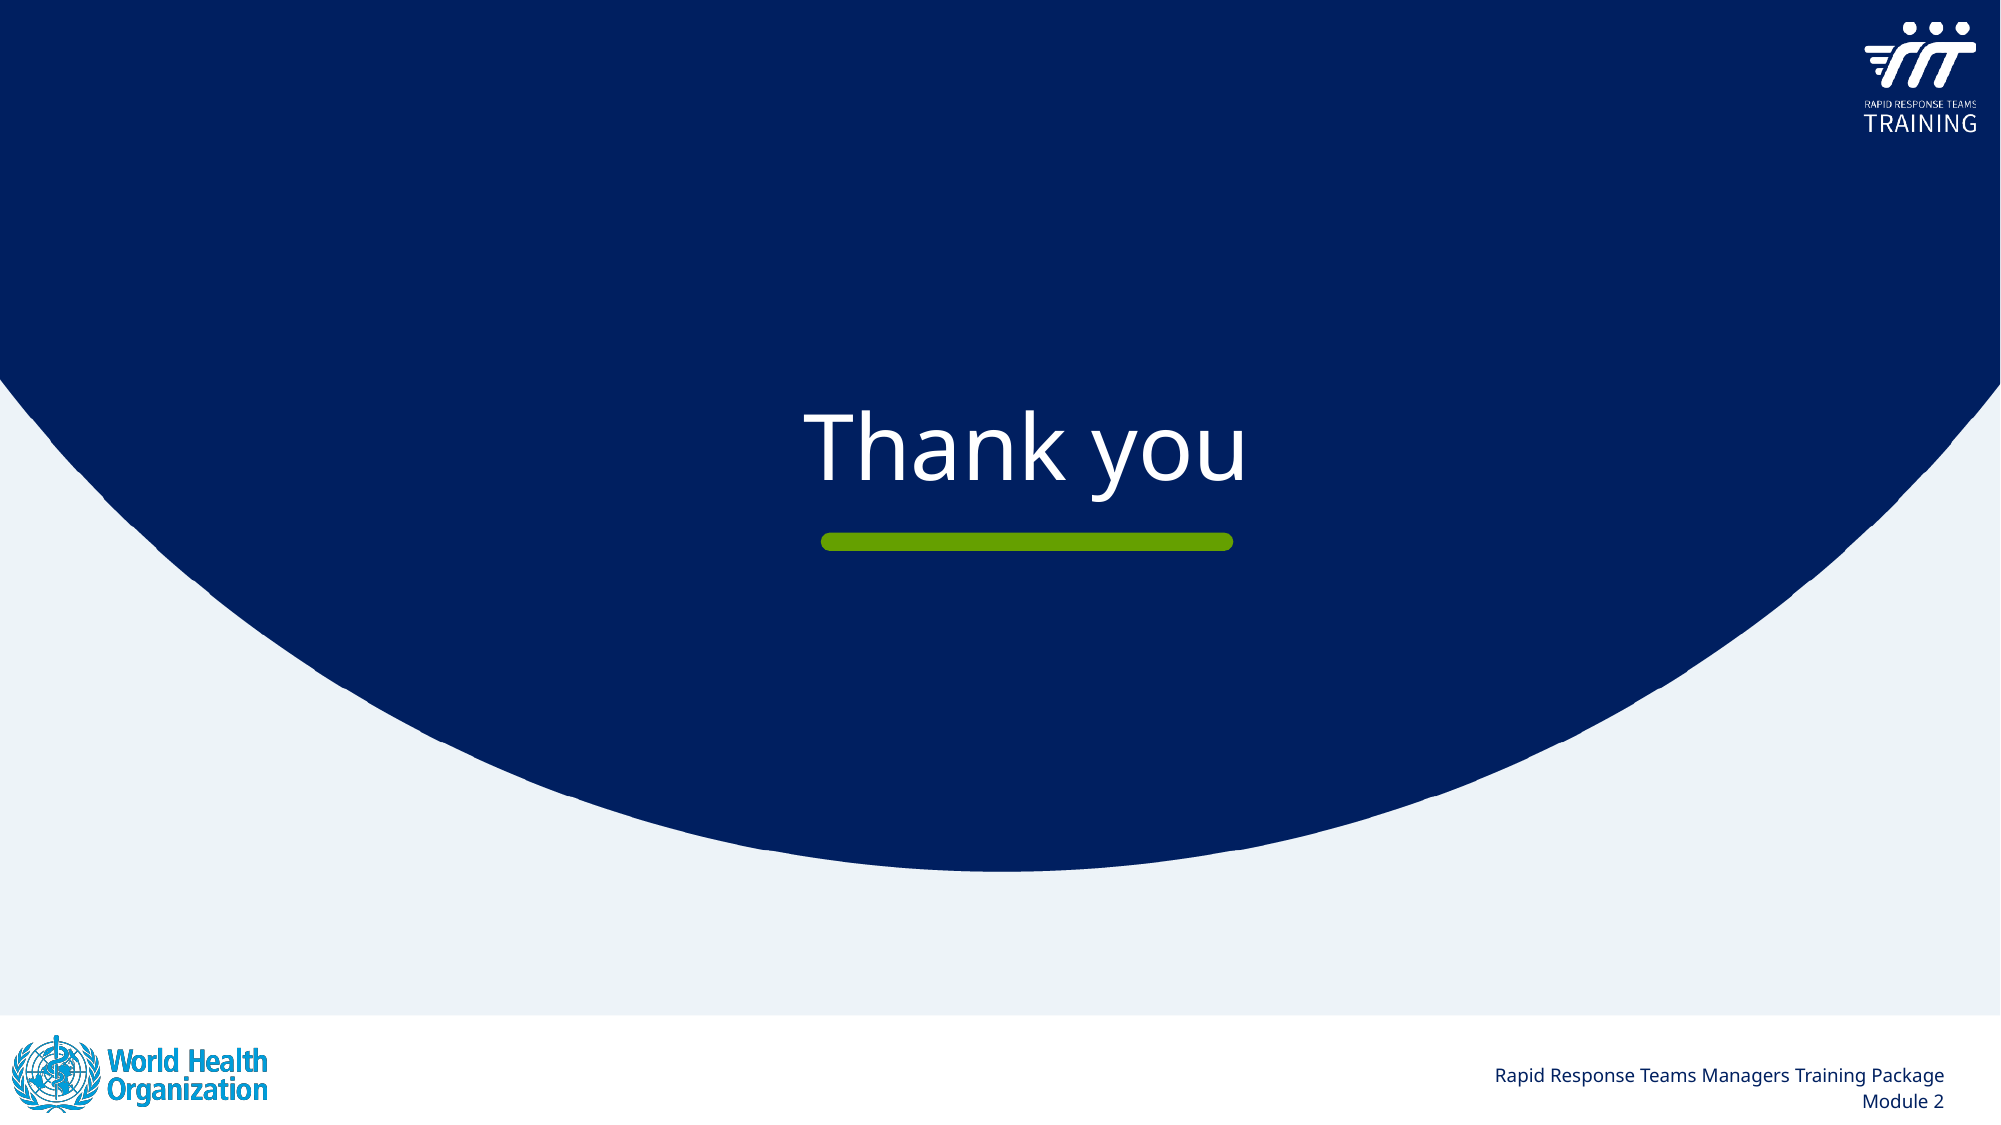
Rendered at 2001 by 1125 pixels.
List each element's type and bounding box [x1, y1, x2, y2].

picture [40, 1062, 47, 1070]
picture [12, 1083, 48, 1113]
picture [30, 1083, 37, 1091]
picture [22, 1062, 26, 1077]
picture [50, 1108, 62, 1113]
picture [24, 1054, 36, 1087]
picture [59, 1035, 267, 1113]
picture [0, 0, 2001, 904]
picture [71, 1053, 90, 1091]
picture [46, 1056, 54, 1062]
picture [12, 1035, 54, 1068]
picture [36, 1088, 78, 1105]
picture [34, 1054, 43, 1078]
